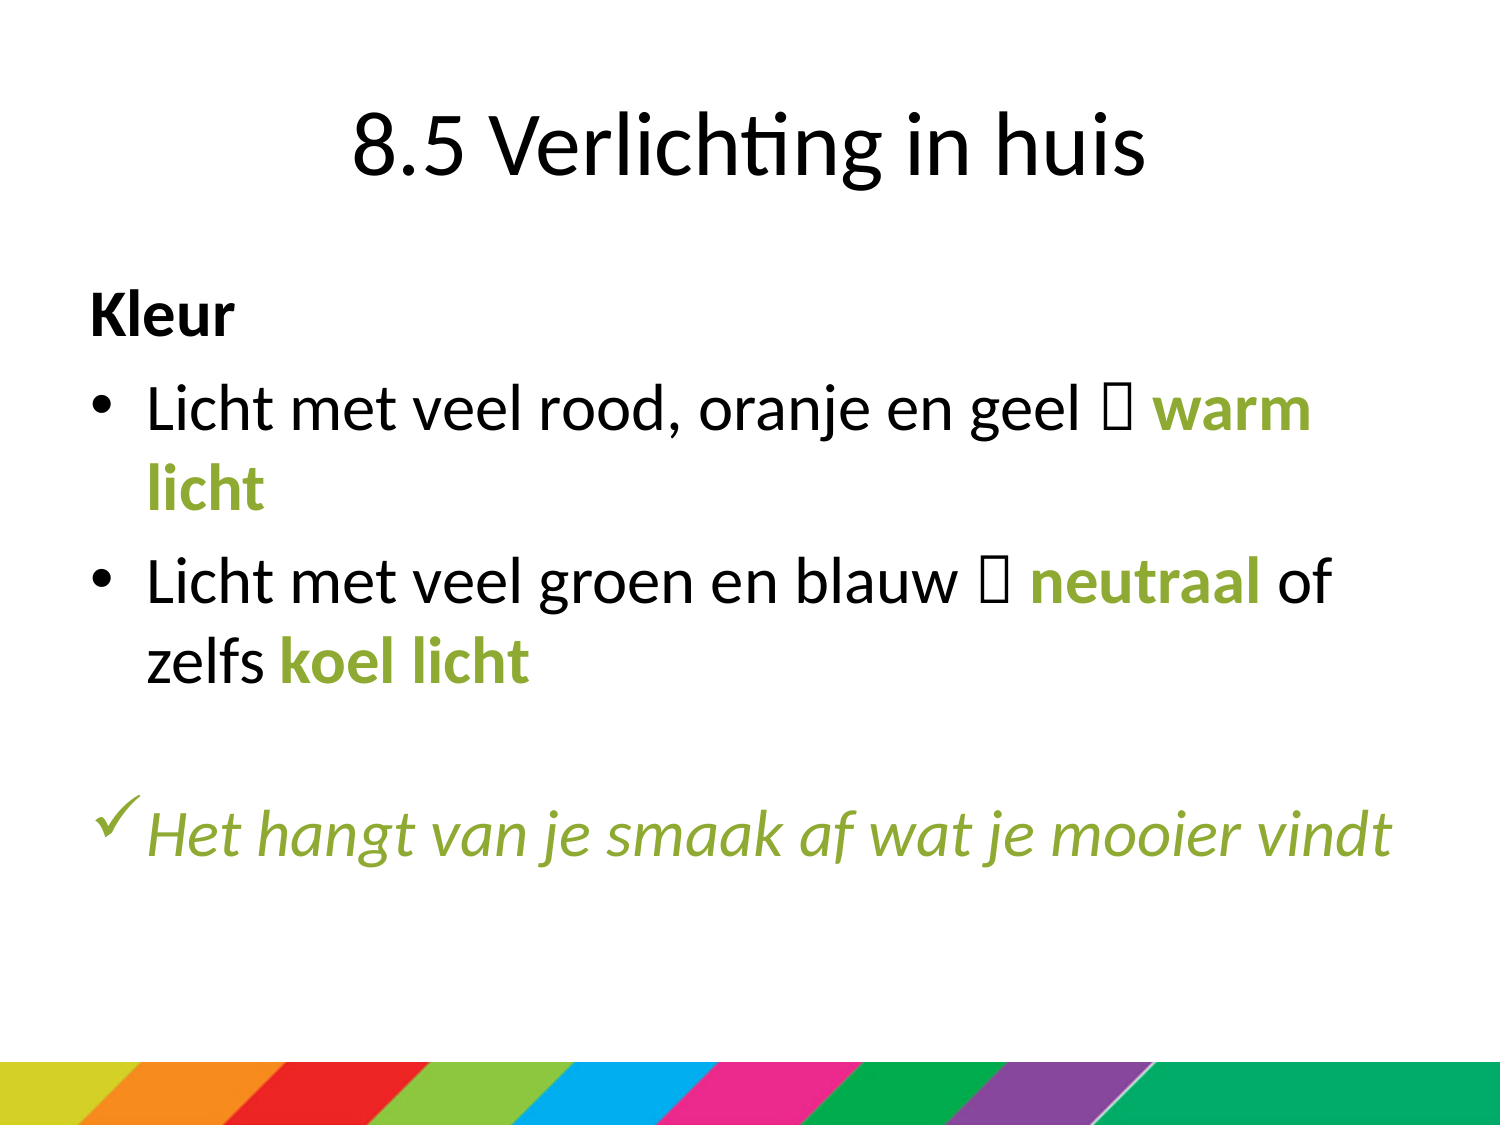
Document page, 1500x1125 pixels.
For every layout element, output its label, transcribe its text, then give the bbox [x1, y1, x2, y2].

picture [0, 1062, 574, 1125]
picture [656, 1062, 1500, 1125]
title 8.5 Verlichting in huis [75, 45, 1425, 233]
list Kleur Licht met veel rood, oranje en geel  warm licht Licht met veel groen en blauw  neutraal of zelfs koel licht Het hangt van je smaak af wat je mooier vindt [75, 262, 1425, 1005]
